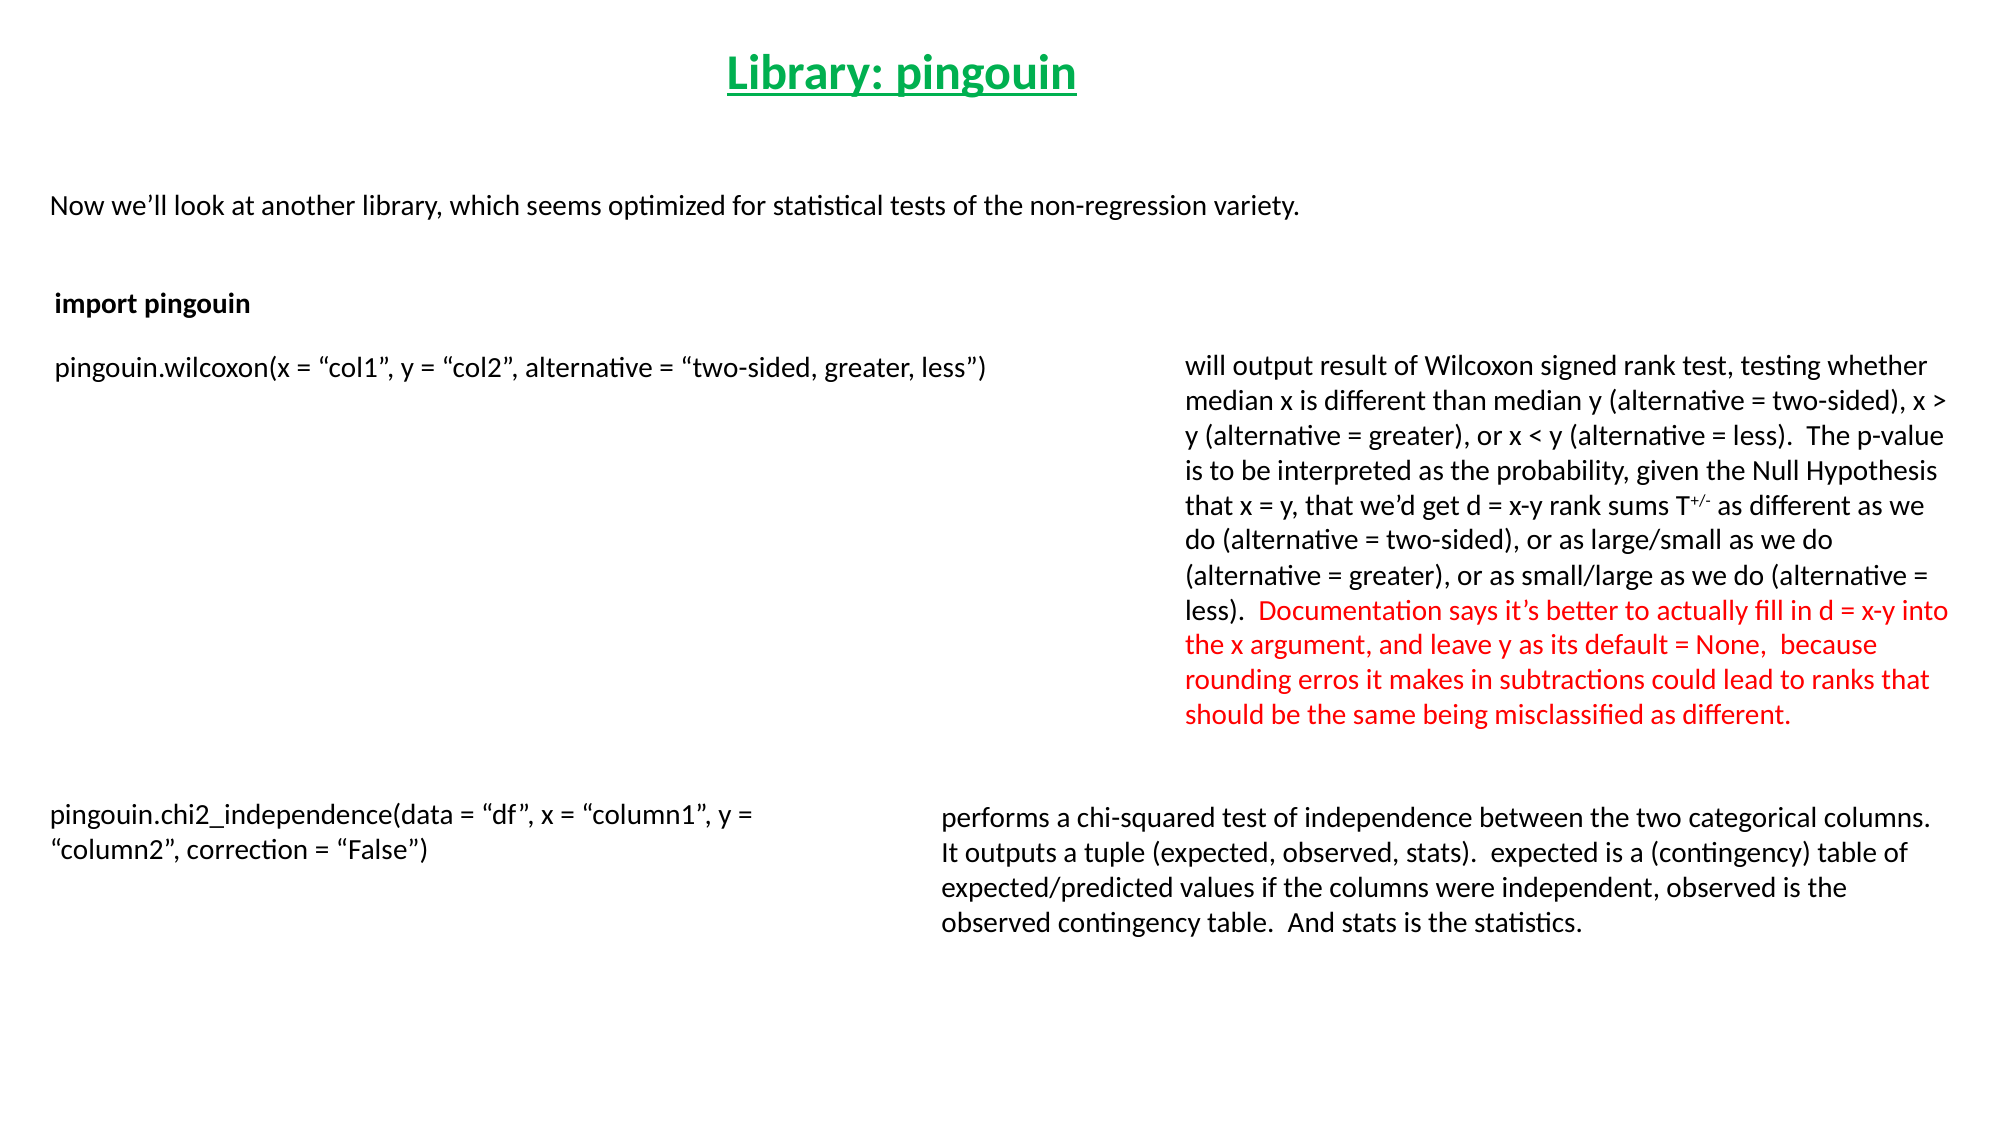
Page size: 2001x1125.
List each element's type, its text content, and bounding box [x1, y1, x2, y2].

text_box import pingouin [39, 276, 799, 327]
text_box Now we’ll look at another library, which seems optimized for statistical tests of the non-regression variety. [35, 178, 1518, 229]
text_box performs a chi-squared test of independence between the two categorical columns. It outputs a tuple (expected, observed, stats). expected is a (contingency) table of expected/predicted values if the columns were independent, observed is the observed contingency table. And stats is the statistics. [926, 790, 1968, 946]
text_box Library: pingouin [712, 32, 1093, 108]
text_box pingouin.wilcoxon(x = “col1”, y = “col2”, alternative = “two-sided, greater, less”) [39, 340, 1007, 391]
text_box pingouin.chi2_independence(data = “df”, x = “column1”, y = “column2”, correction = “False”) [35, 787, 778, 873]
text_box will output result of Wilcoxon signed rank test, testing whether median x is different than median y (alternative = two-sided), x > y (alternative = greater), or x < y (alternative = less). The p-value is to be interpreted as the probability, given the Null Hypothesis that x = y, that we’d get d = x-y rank sums T+/- as different as we do (alternative = two-sided), or as large/small as we do (alternative = greater), or as small/large as we do (alternative = less). Documentation says it’s better to actually fill in d = x-y into the x argument, and leave y as its default = None, because rounding erros it makes in subtractions could lead to ranks that should be the same being misclassified as different. [1170, 338, 1973, 738]
